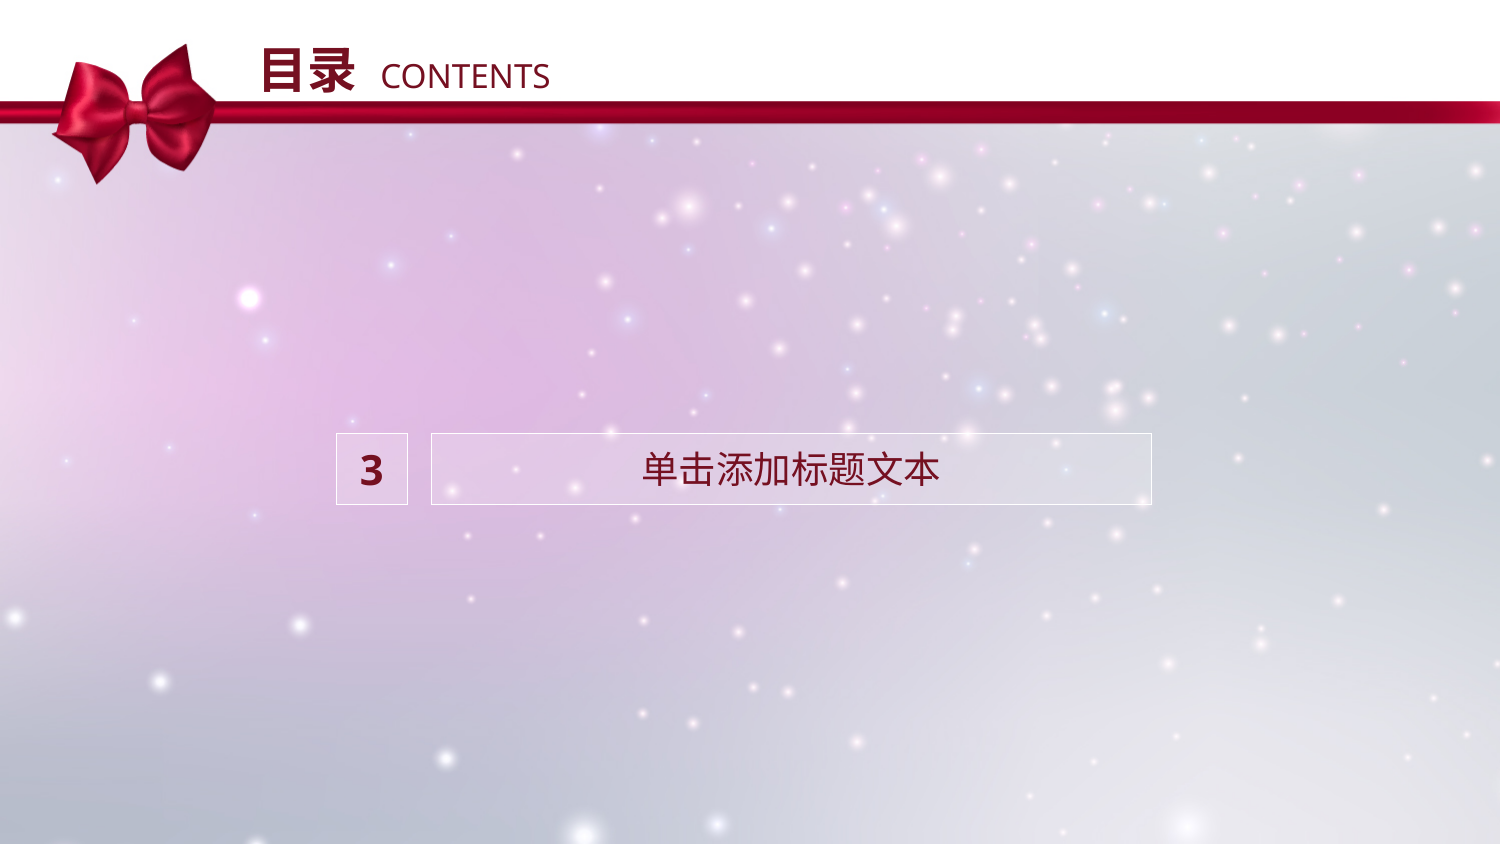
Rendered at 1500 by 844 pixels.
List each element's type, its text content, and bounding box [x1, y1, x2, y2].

text_box 单击添加标题文本 [430, 433, 1152, 505]
picture [0, 0, 1500, 844]
text_box 3 [336, 433, 408, 505]
text_box 目录 CONTENTS [242, 31, 566, 107]
